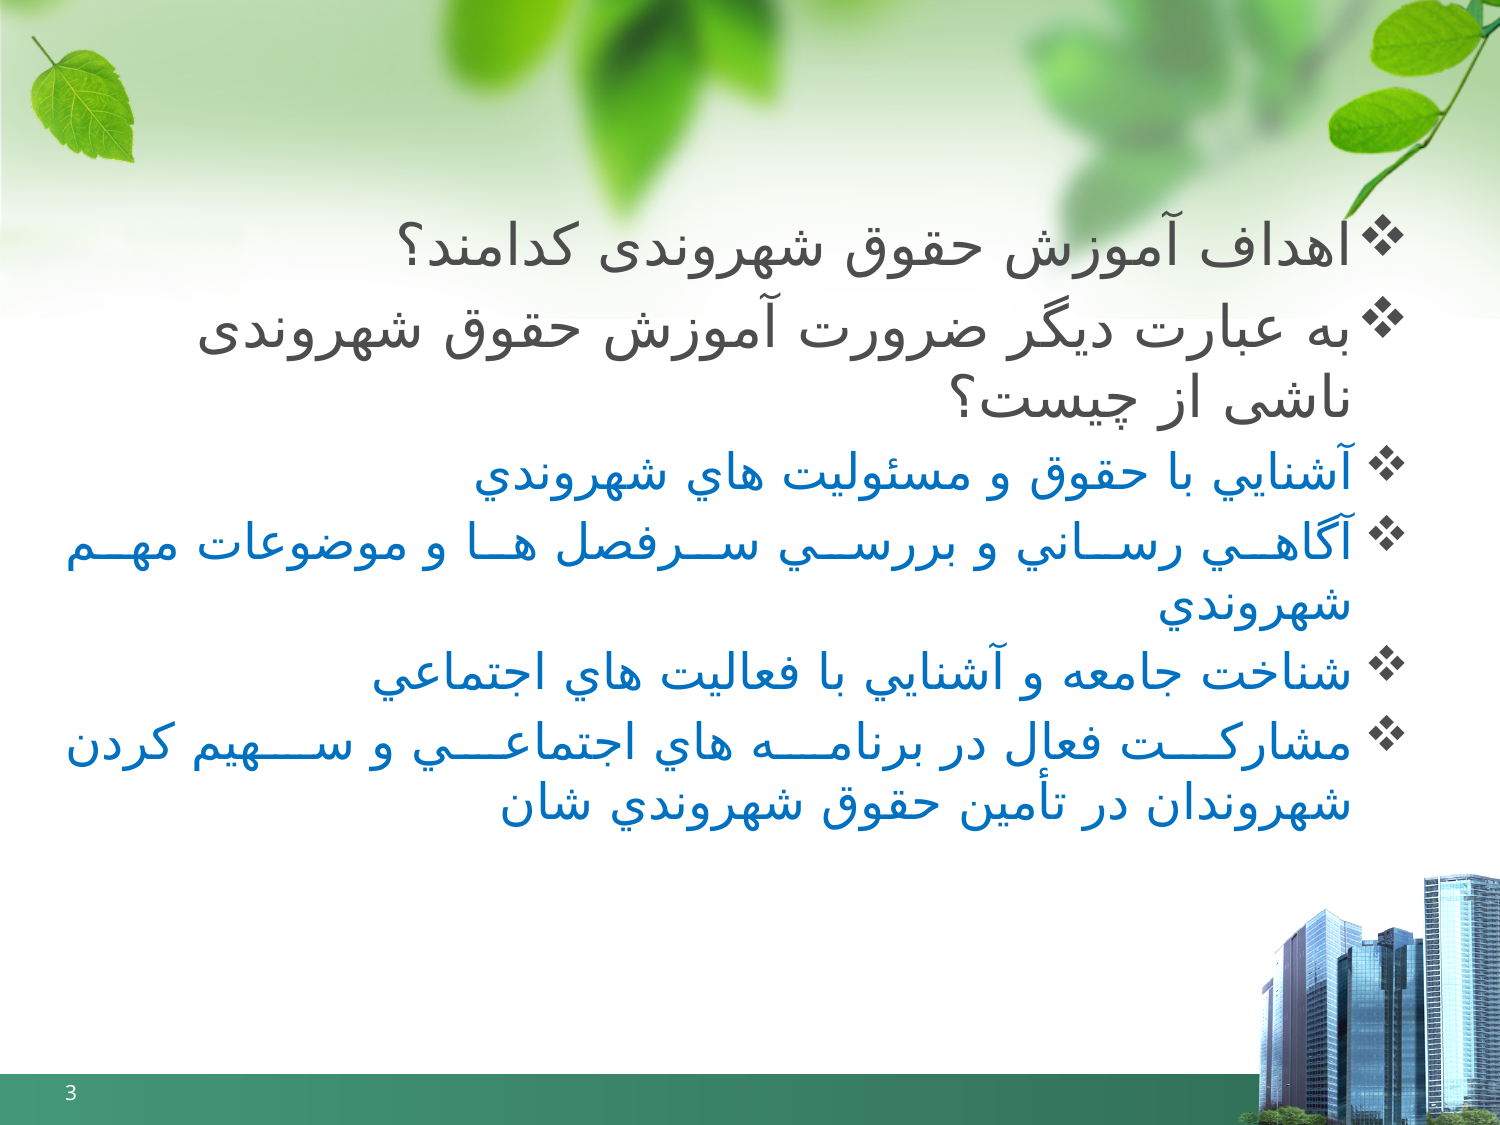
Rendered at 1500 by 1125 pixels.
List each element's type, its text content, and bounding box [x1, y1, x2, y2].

list اهداف آموزش حقوق شهروندی کدامند؟ به عبارت دیگر ضرورت آموزش حقوق شهروندی ناشی از چیست؟ آشنايي با حقوق و مسئوليت هاي شهروندي آگاهي رساني و بررسي سرفصل ها و موضوعات مهم شهروندي شناخت جامعه و آشنايي با فعاليت هاي اجتماعي مشاركت فعال در برنامه هاي اجتماعي و سهيم كردن شهروندان در تأمين حقوق شهروندي شان [50, 200, 1425, 1038]
picture [0, 0, 1500, 319]
slide_number 3 [50, 1072, 138, 1113]
